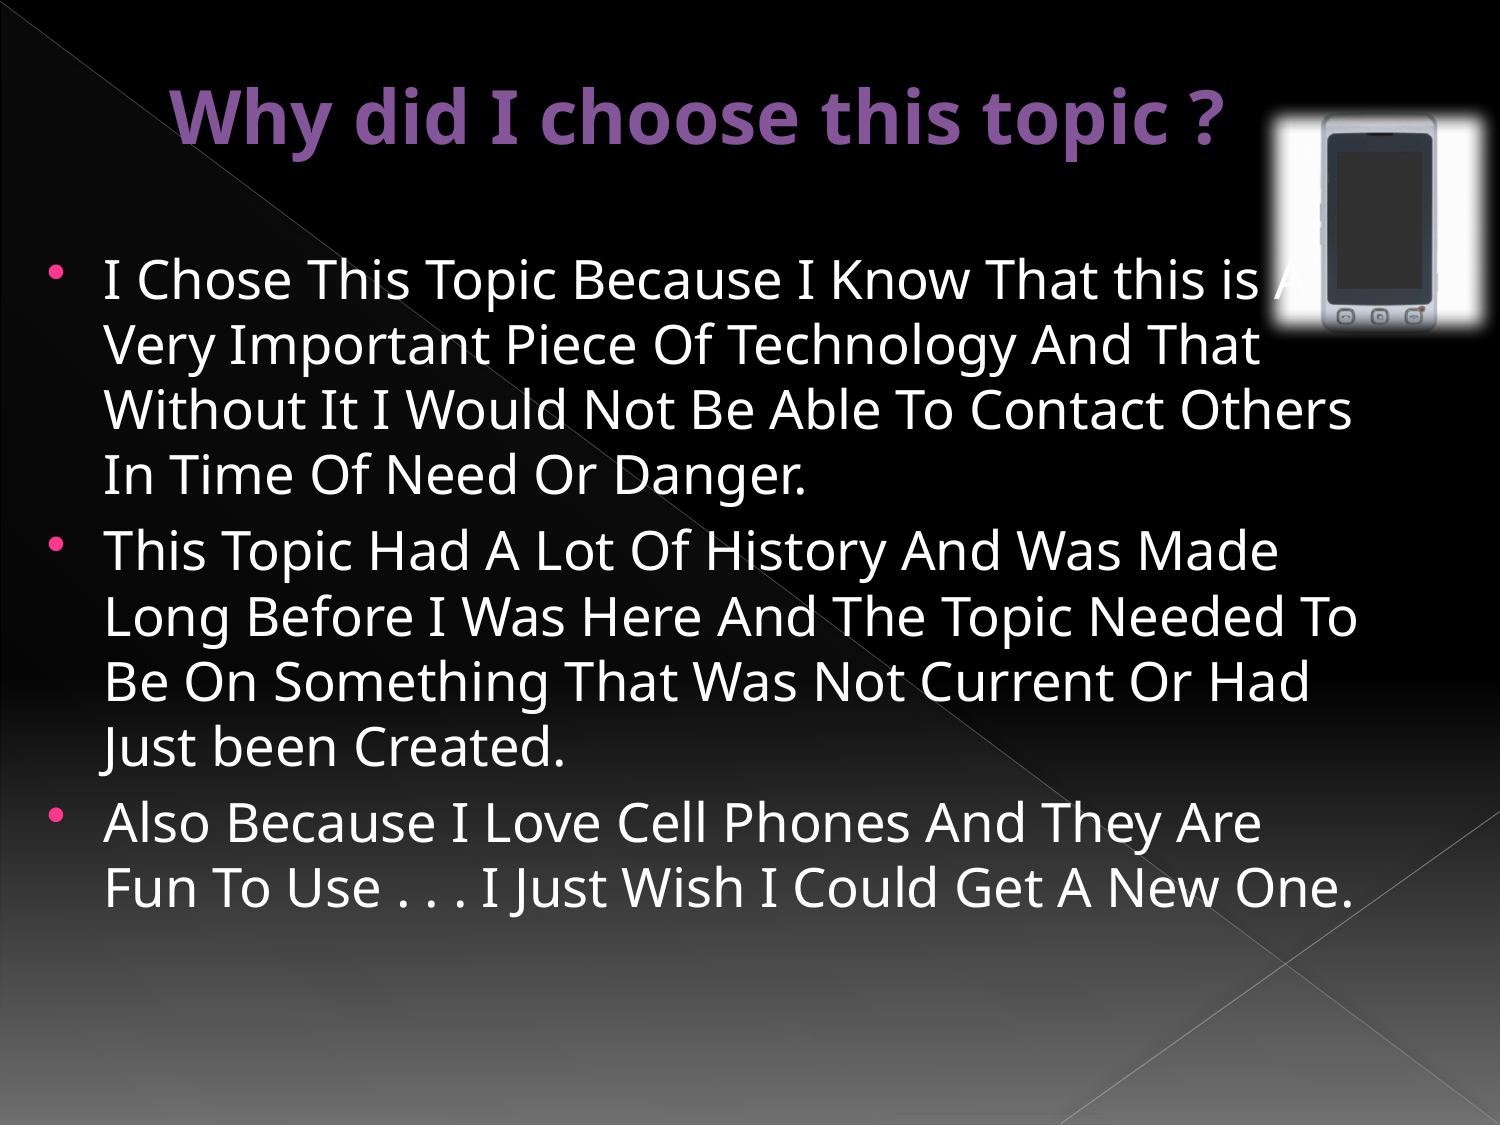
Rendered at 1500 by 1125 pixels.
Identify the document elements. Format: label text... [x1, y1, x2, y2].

picture [1255, 99, 1500, 344]
list I Chose This Topic Because I Know That this is A Very Important Piece Of Technology And That Without It I Would Not Be Able To Contact Others In Time Of Need Or Danger. This Topic Had A Lot Of History And Was Made Long Before I Was Here And The Topic Needed To Be On Something That Was Not Current Or Had Just been Created. Also Because I Love Cell Phones And They Are Fun To Use . . . I Just Wish I Could Get A New One. [24, 237, 1375, 988]
title Why did I choose this topic ? [75, 0, 1425, 230]
